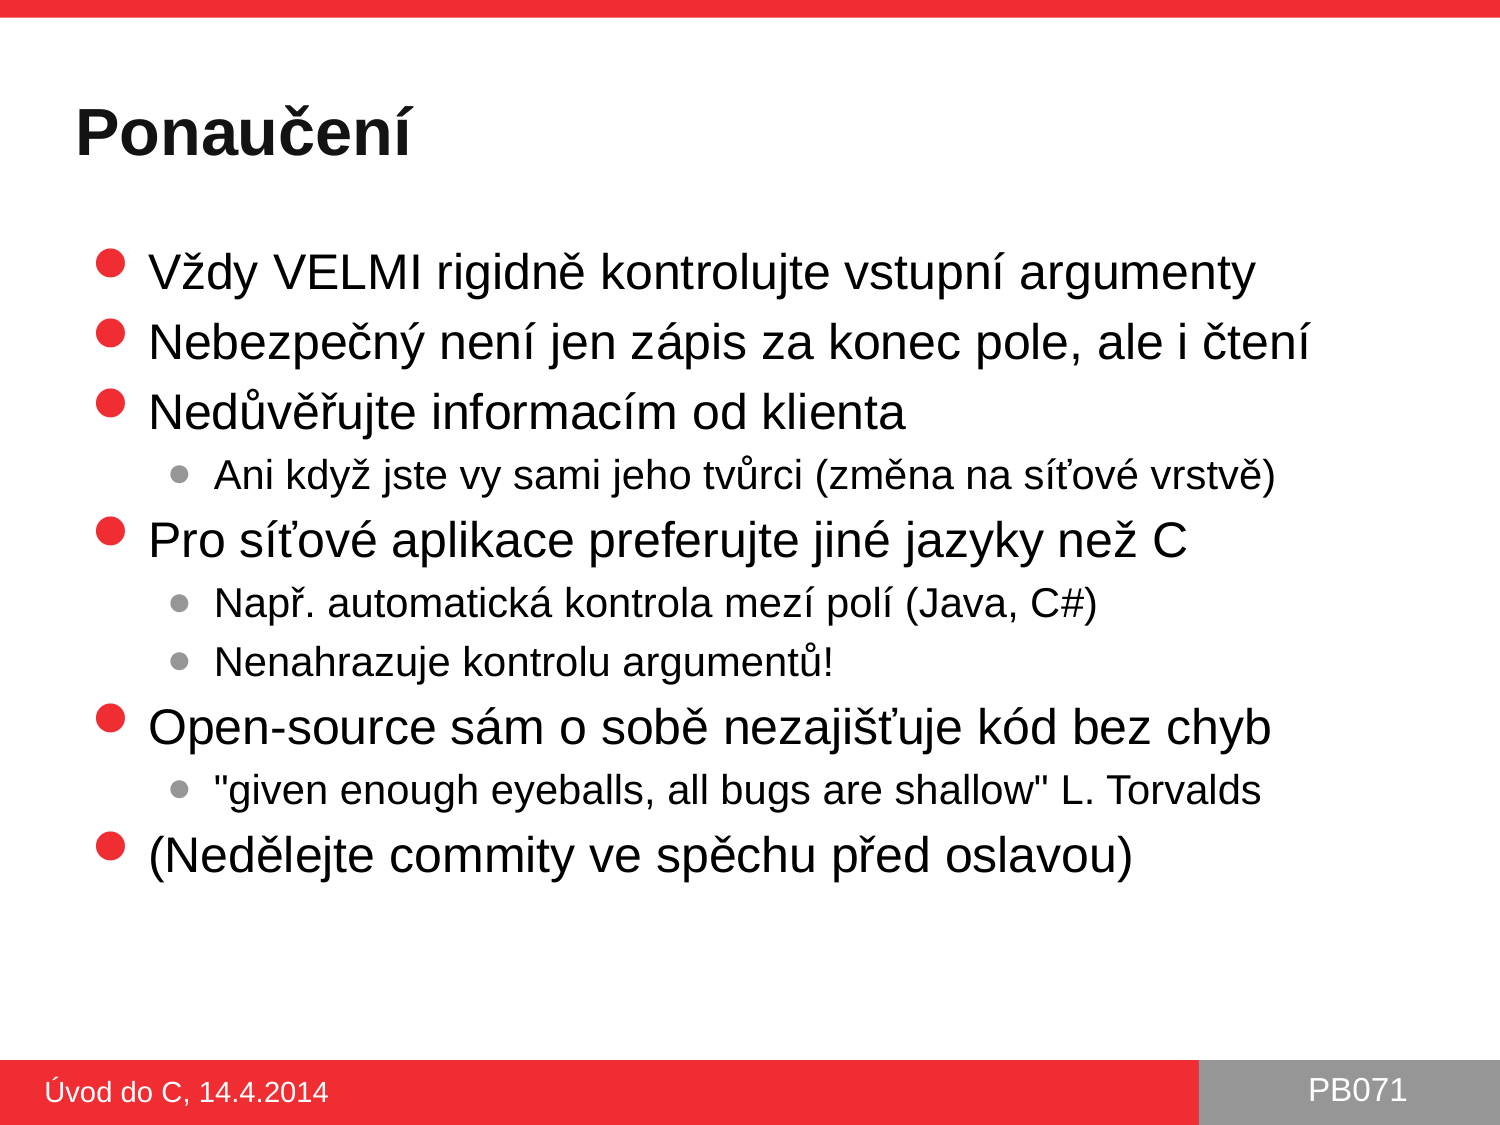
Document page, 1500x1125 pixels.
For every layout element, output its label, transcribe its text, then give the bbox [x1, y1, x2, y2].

list Vždy VELMI rigidně kontrolujte vstupní argumenty Nebezpečný není jen zápis za konec pole, ale i čtení Nedůvěřujte informacím od klienta Ani když jste vy sami jeho tvůrci (změna na síťové vrstvě) Pro síťové aplikace preferujte jiné jazyky než C Např. automatická kontrola mezí polí (Java, C#) Nenahrazuje kontrolu argumentů! Open-source sám o sobě nezajišťuje kód bez chyb "given enough eyeballs, all bugs are shallow" L. Torvalds (Nedělejte commity ve spěchu před oslavou) [76, 231, 1459, 1024]
title Ponaučení [75, 45, 1471, 208]
footer Úvod do C, 14.4.2014 [29, 1065, 1199, 1125]
